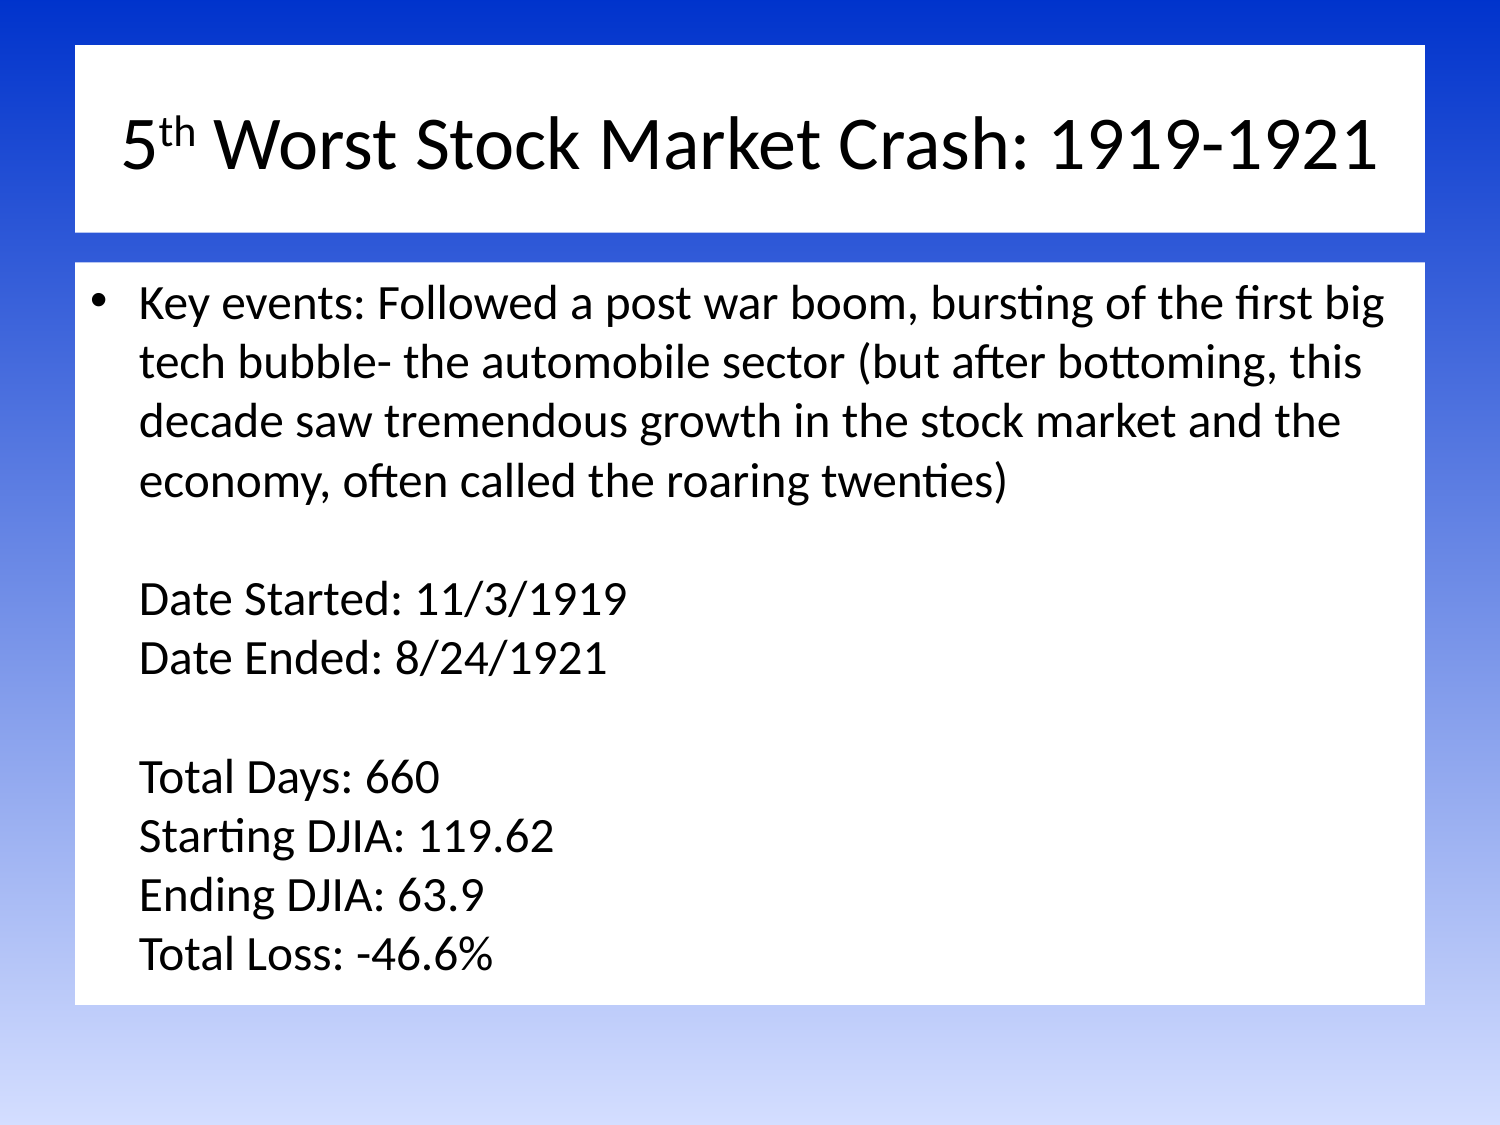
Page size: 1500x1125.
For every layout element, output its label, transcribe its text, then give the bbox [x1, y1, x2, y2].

list Key events: Followed a post war boom, bursting of the first big tech bubble- the automobile sector (but after bottoming, this decade saw tremendous growth in the stock market and the economy, often called the roaring twenties) Date Started: 11/3/1919 Date Ended: 8/24/1921 Total Days: 660 Starting DJIA: 119.62 Ending DJIA: 63.9 Total Loss: -46.6% [75, 262, 1425, 1005]
title 5th Worst Stock Market Crash: 1919-1921 [75, 45, 1425, 233]
